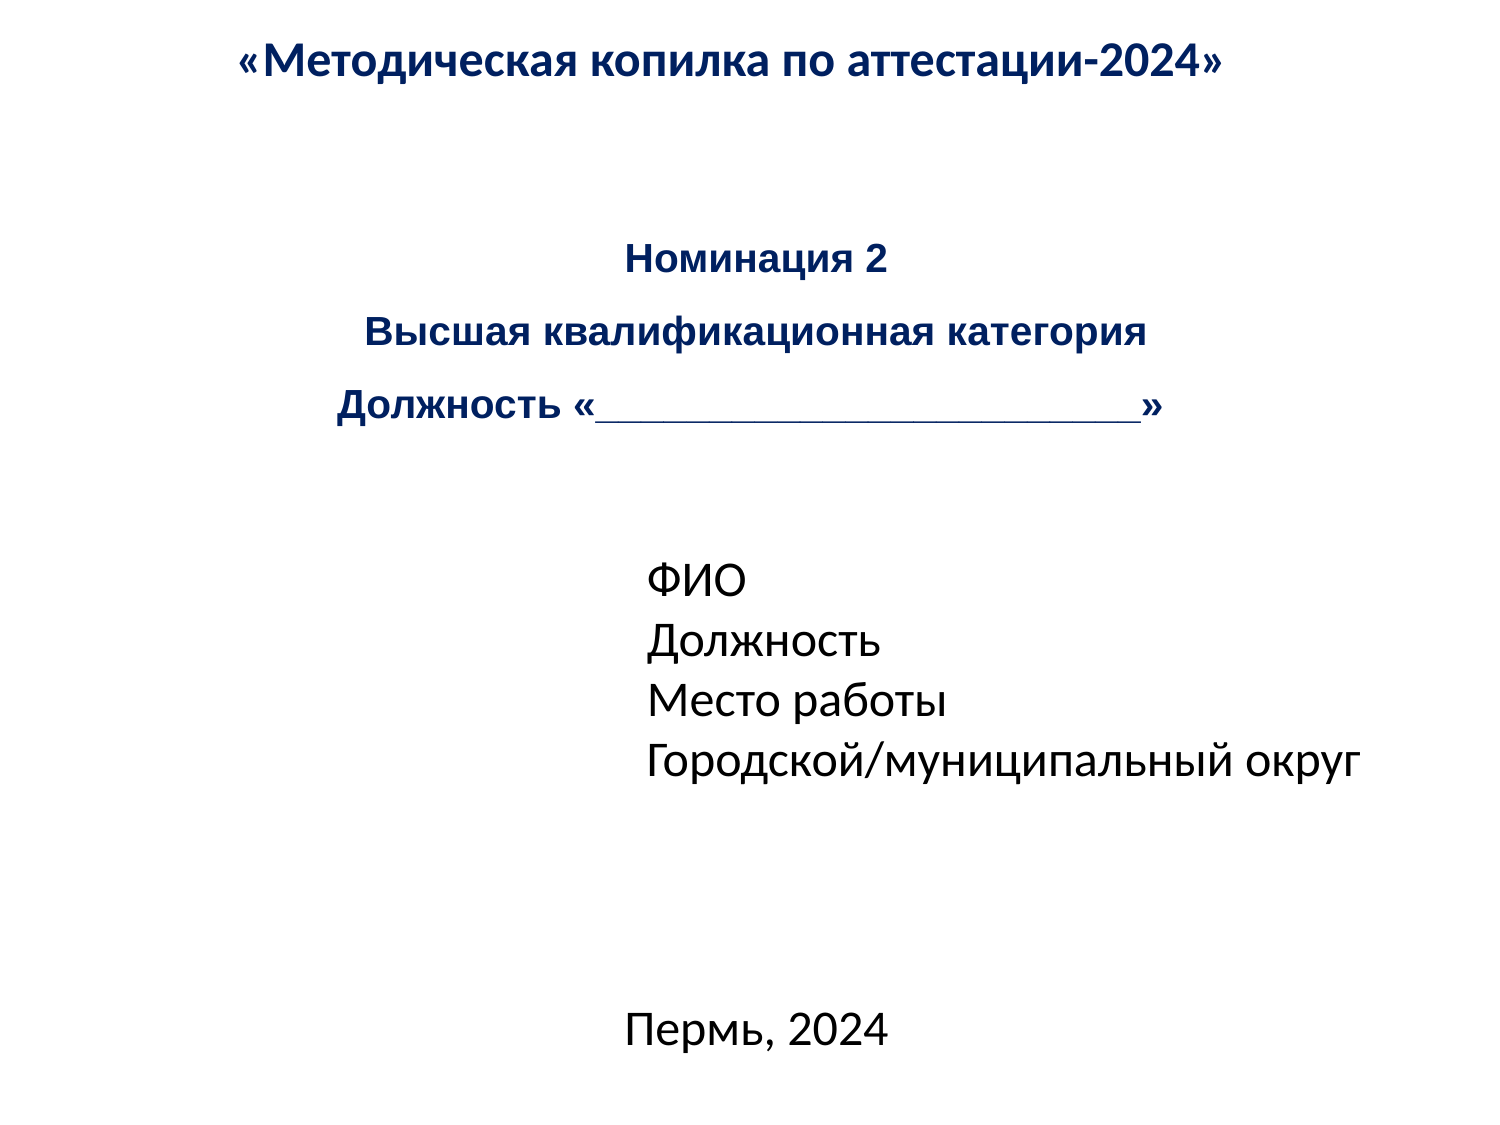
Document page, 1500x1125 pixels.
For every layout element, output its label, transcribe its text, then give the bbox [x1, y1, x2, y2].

text_box ФИО Должность Место работы Городской/муниципальный округ [631, 538, 1447, 906]
title Номинация 2 Высшая квалификационная категория Должность «________________________» [119, 196, 1395, 438]
text_box Пермь, 2024 [231, 987, 1282, 1071]
subtitle «Методическая копилка по аттестации-2024» [206, 19, 1257, 102]
